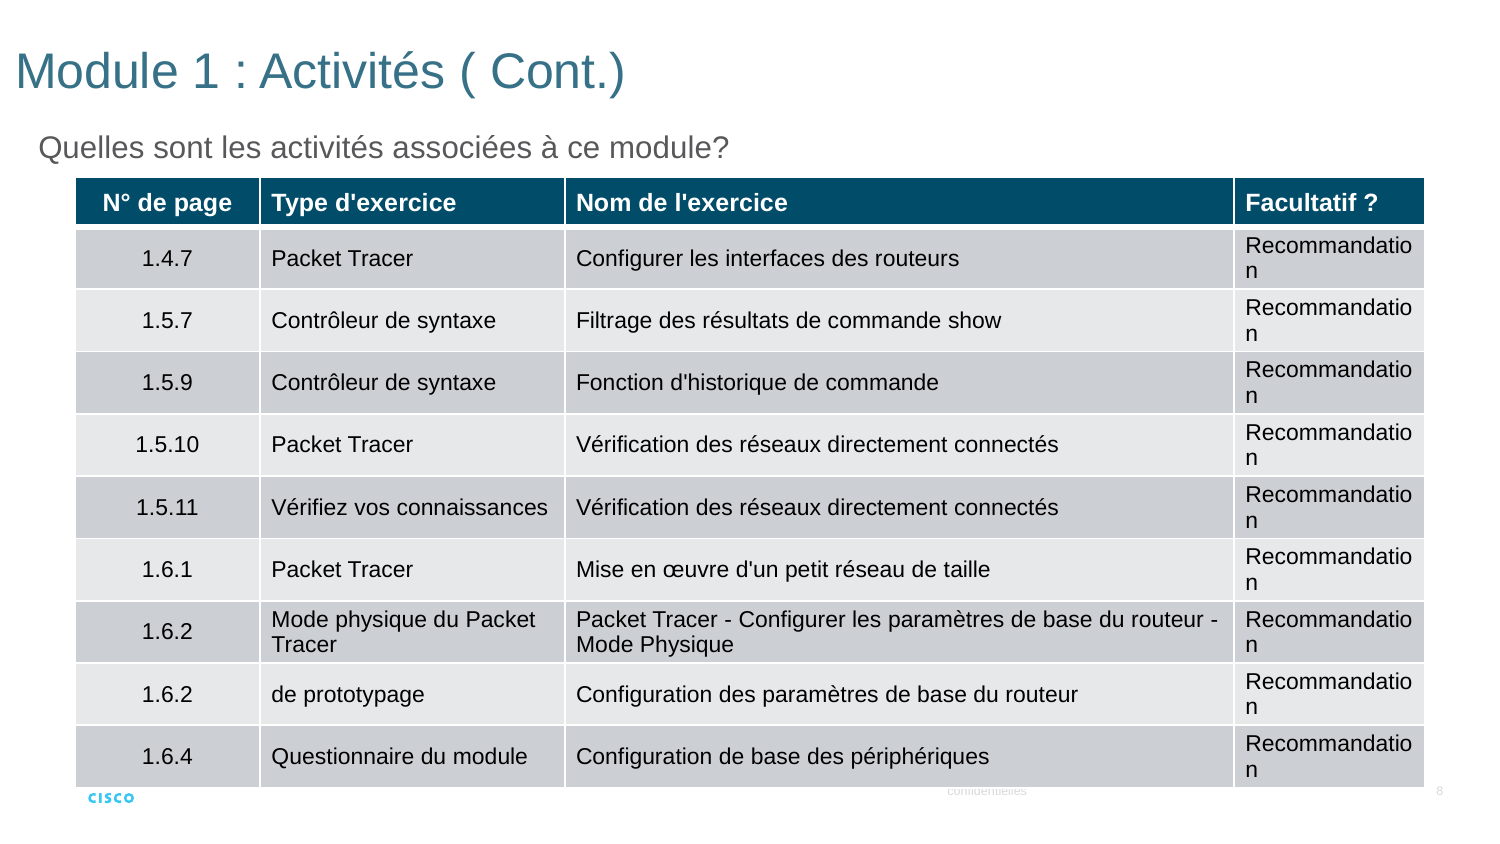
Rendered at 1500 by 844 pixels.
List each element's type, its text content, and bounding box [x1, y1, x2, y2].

table_cell 1.5.10 [76, 415, 259, 475]
table_header Type d'exercice [261, 178, 564, 224]
table_cell 1.6.1 [76, 539, 259, 600]
table_cell Recommandation [1235, 352, 1424, 413]
table_cell Recommandation [1235, 726, 1424, 787]
table_cell Contrôleur de syntaxe [261, 290, 564, 351]
table_cell Recommandation [1235, 290, 1424, 351]
table_cell Configuration des paramètres de base du routeur [566, 664, 1233, 724]
table_cell Recommandation [1235, 539, 1424, 600]
table_header N° de page [76, 178, 259, 224]
table_cell Recommandation [1235, 230, 1424, 288]
table_cell Contrôleur de syntaxe [261, 352, 564, 413]
table_cell Configurer les interfaces des routeurs [566, 230, 1233, 288]
table_cell 1.5.9 [76, 352, 259, 413]
table_cell Mise en œuvre d'un petit réseau de taille [566, 539, 1233, 600]
table_cell 1.4.7 [76, 230, 259, 288]
table_cell Packet Tracer [261, 230, 564, 288]
table_cell Packet Tracer [261, 415, 564, 475]
table_cell Filtrage des résultats de commande show [566, 290, 1233, 351]
table_cell Recommandation [1235, 602, 1424, 662]
table_cell Packet Tracer - Configurer les paramètres de base du routeur - Mode Physique [566, 602, 1233, 662]
table_cell Recommandation [1235, 664, 1424, 724]
table_header Nom de l'exercice [566, 178, 1233, 224]
table_cell Mode physique du Packet Tracer [261, 602, 564, 662]
table_cell 1.6.2 [76, 664, 259, 724]
table_cell 1.6.2 [76, 602, 259, 662]
table_cell Vérification des réseaux directement connectés [566, 415, 1233, 475]
table_cell Recommandation [1235, 415, 1424, 475]
table_cell 1.5.7 [76, 290, 259, 351]
list Quelles sont les activités associées à ce module? [23, 120, 1450, 178]
table_cell 1.5.11 [76, 477, 259, 538]
table_cell Recommandation [1235, 477, 1424, 538]
table_cell Configuration de base des périphériques [566, 726, 1233, 787]
table_cell Vérification des réseaux directement connectés [566, 477, 1233, 538]
table_cell 1.6.4 [76, 726, 259, 787]
table_cell Vérifiez vos connaissances [261, 477, 564, 538]
table_cell Packet Tracer [261, 539, 564, 600]
table_cell de prototypage [261, 664, 564, 724]
table_header Facultatif ? [1235, 178, 1424, 224]
table_cell Questionnaire du module [261, 726, 564, 787]
title Module 1 : Activités ( Cont.) [0, 6, 1500, 131]
table_cell Fonction d'historique de commande [566, 352, 1233, 413]
